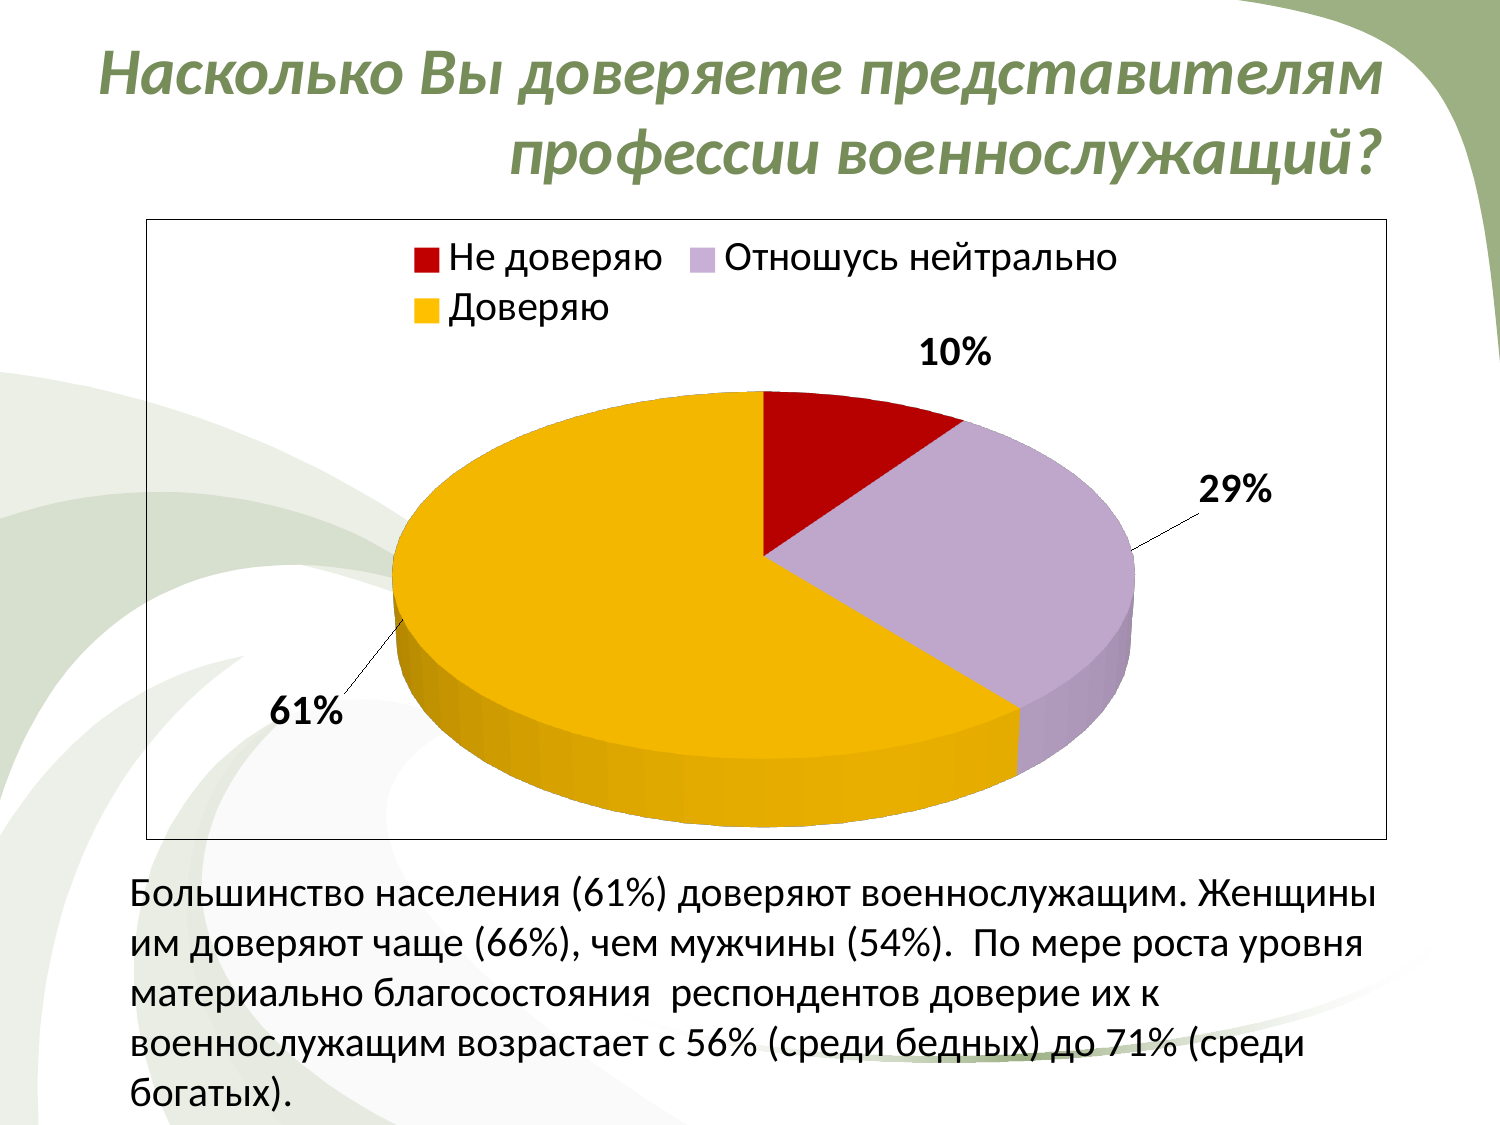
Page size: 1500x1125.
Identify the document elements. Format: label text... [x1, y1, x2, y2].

text_box Большинство населения (61%) доверяют военнослужащим. Женщины им доверяют чаще (66%), чем мужчины (54%). По мере роста уровня материально благосостояния респондентов доверие их к военнослужащим возрастает с 56% (среди бедных) до 71% (среди богатых). [114, 857, 1403, 1123]
title Насколько Вы доверяете представителям профессии военнослужащий? [41, 0, 1400, 237]
chart [145, 219, 1387, 841]
